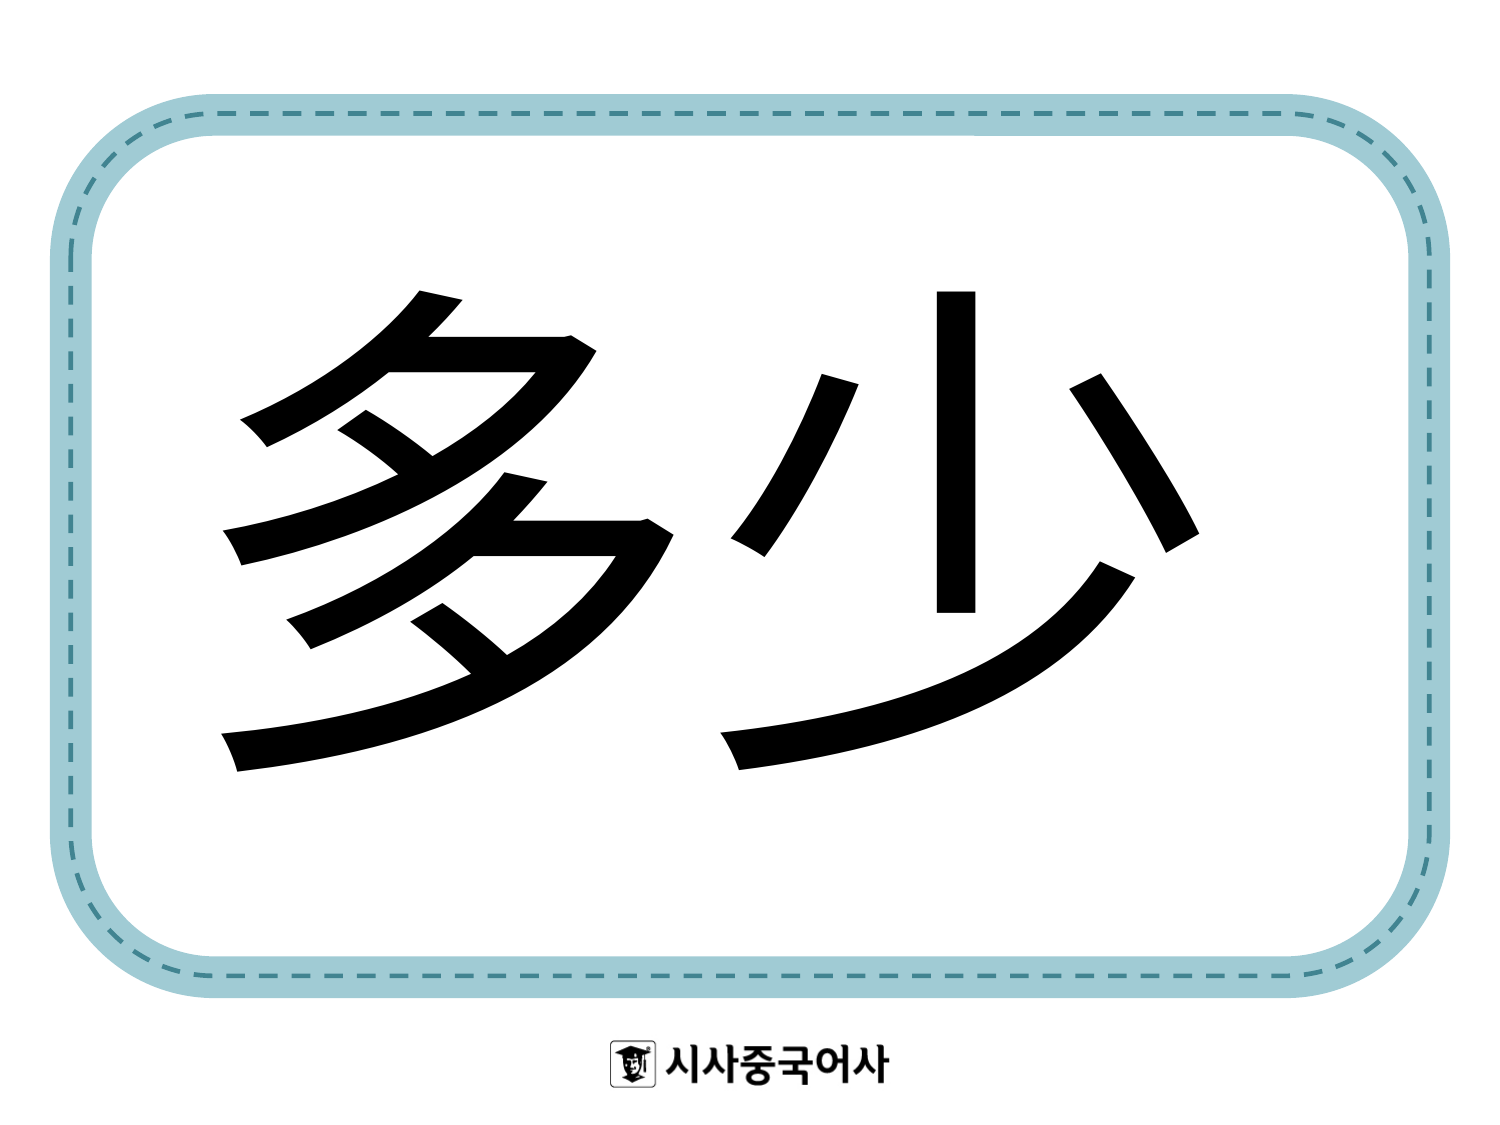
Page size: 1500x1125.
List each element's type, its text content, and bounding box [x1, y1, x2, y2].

text_box 多少 [145, 189, 1354, 853]
picture [602, 1034, 898, 1094]
